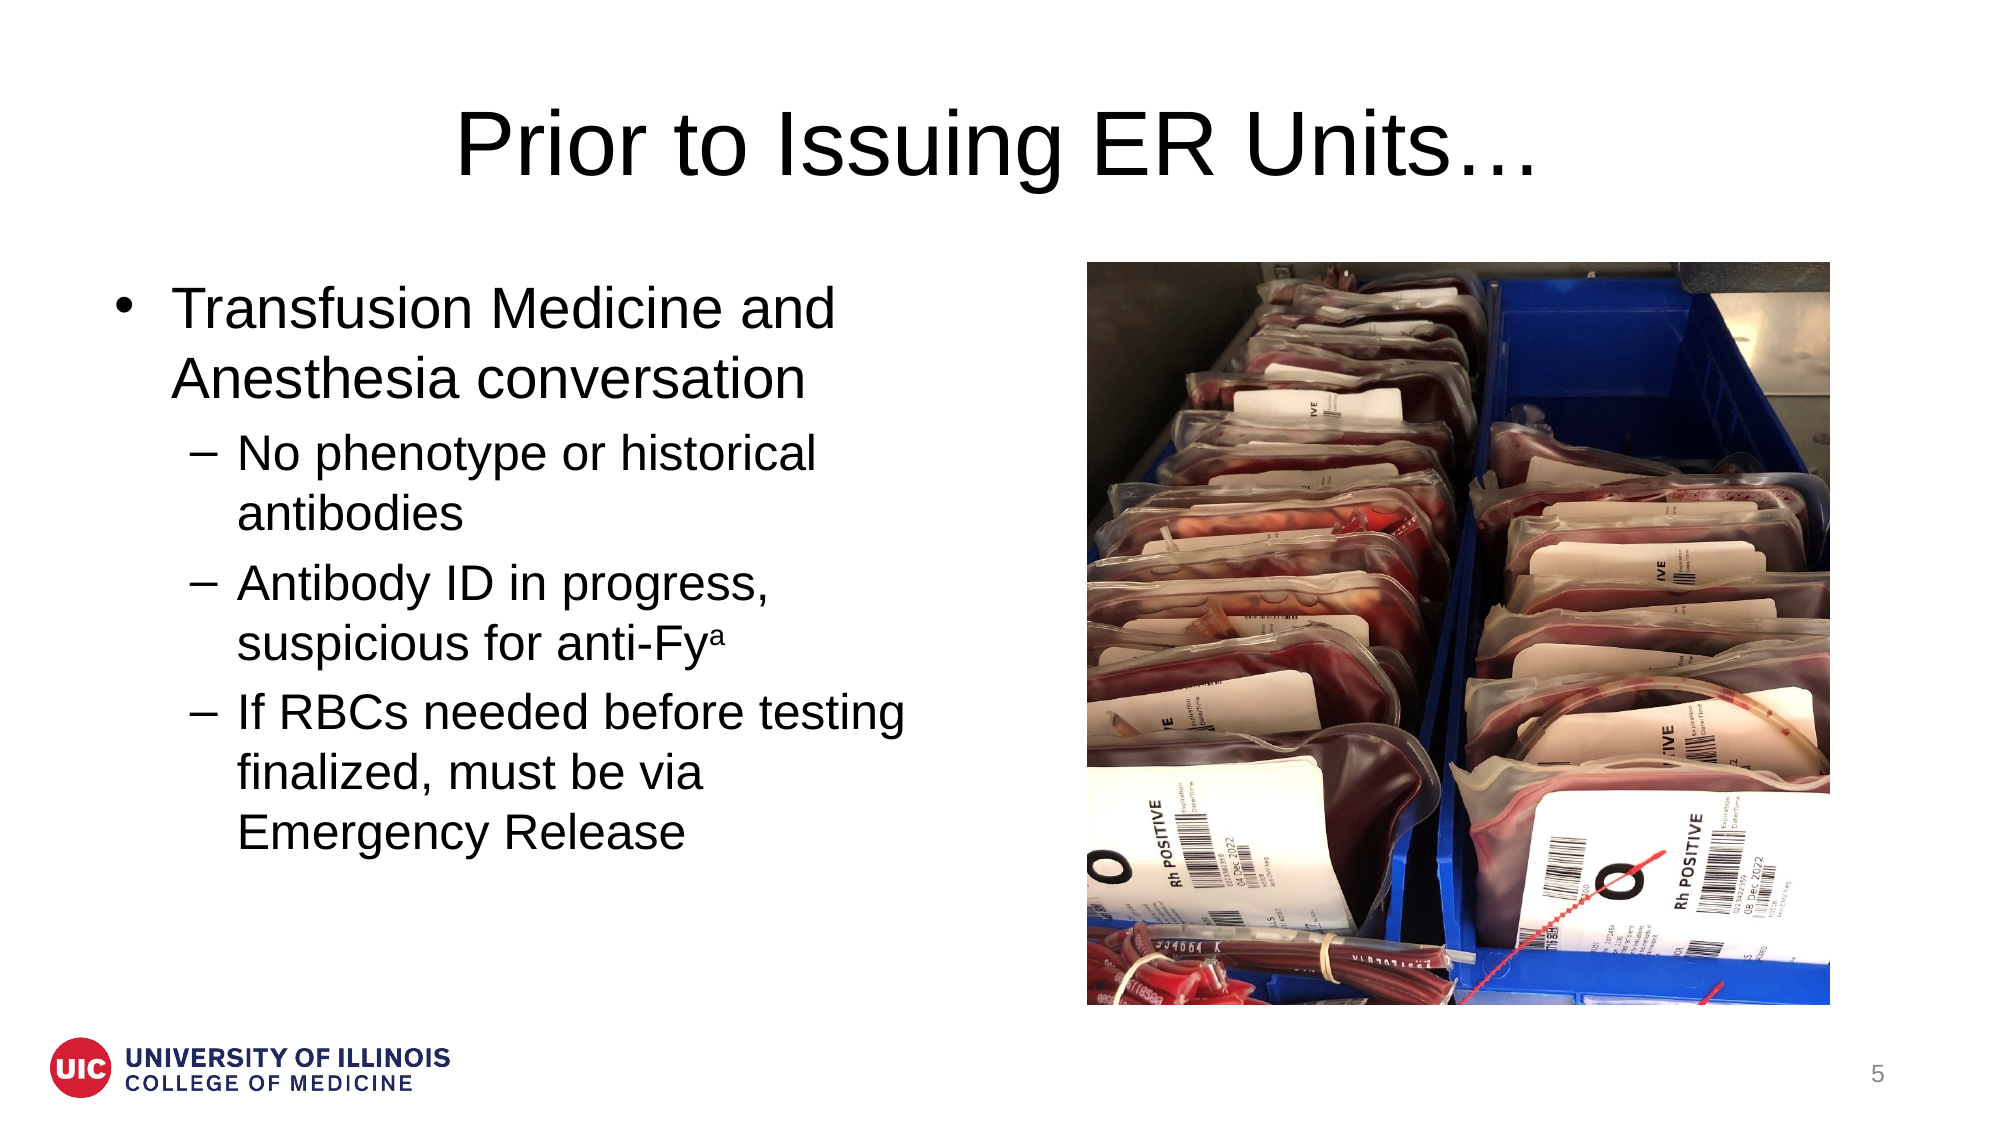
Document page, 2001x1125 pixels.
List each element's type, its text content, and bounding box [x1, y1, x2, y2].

picture [50, 1037, 450, 1098]
list Transfusion Medicine and Anesthesia conversation No phenotype or historical antibodies Antibody ID in progress, suspicious for anti-Fya If RBCs needed before testing finalized, must be via Emergency Release [99, 262, 984, 1005]
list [1086, 262, 1830, 1006]
title Prior to Issuing ER Units… [99, 45, 1900, 233]
slide_number 5 [1433, 1042, 1900, 1103]
